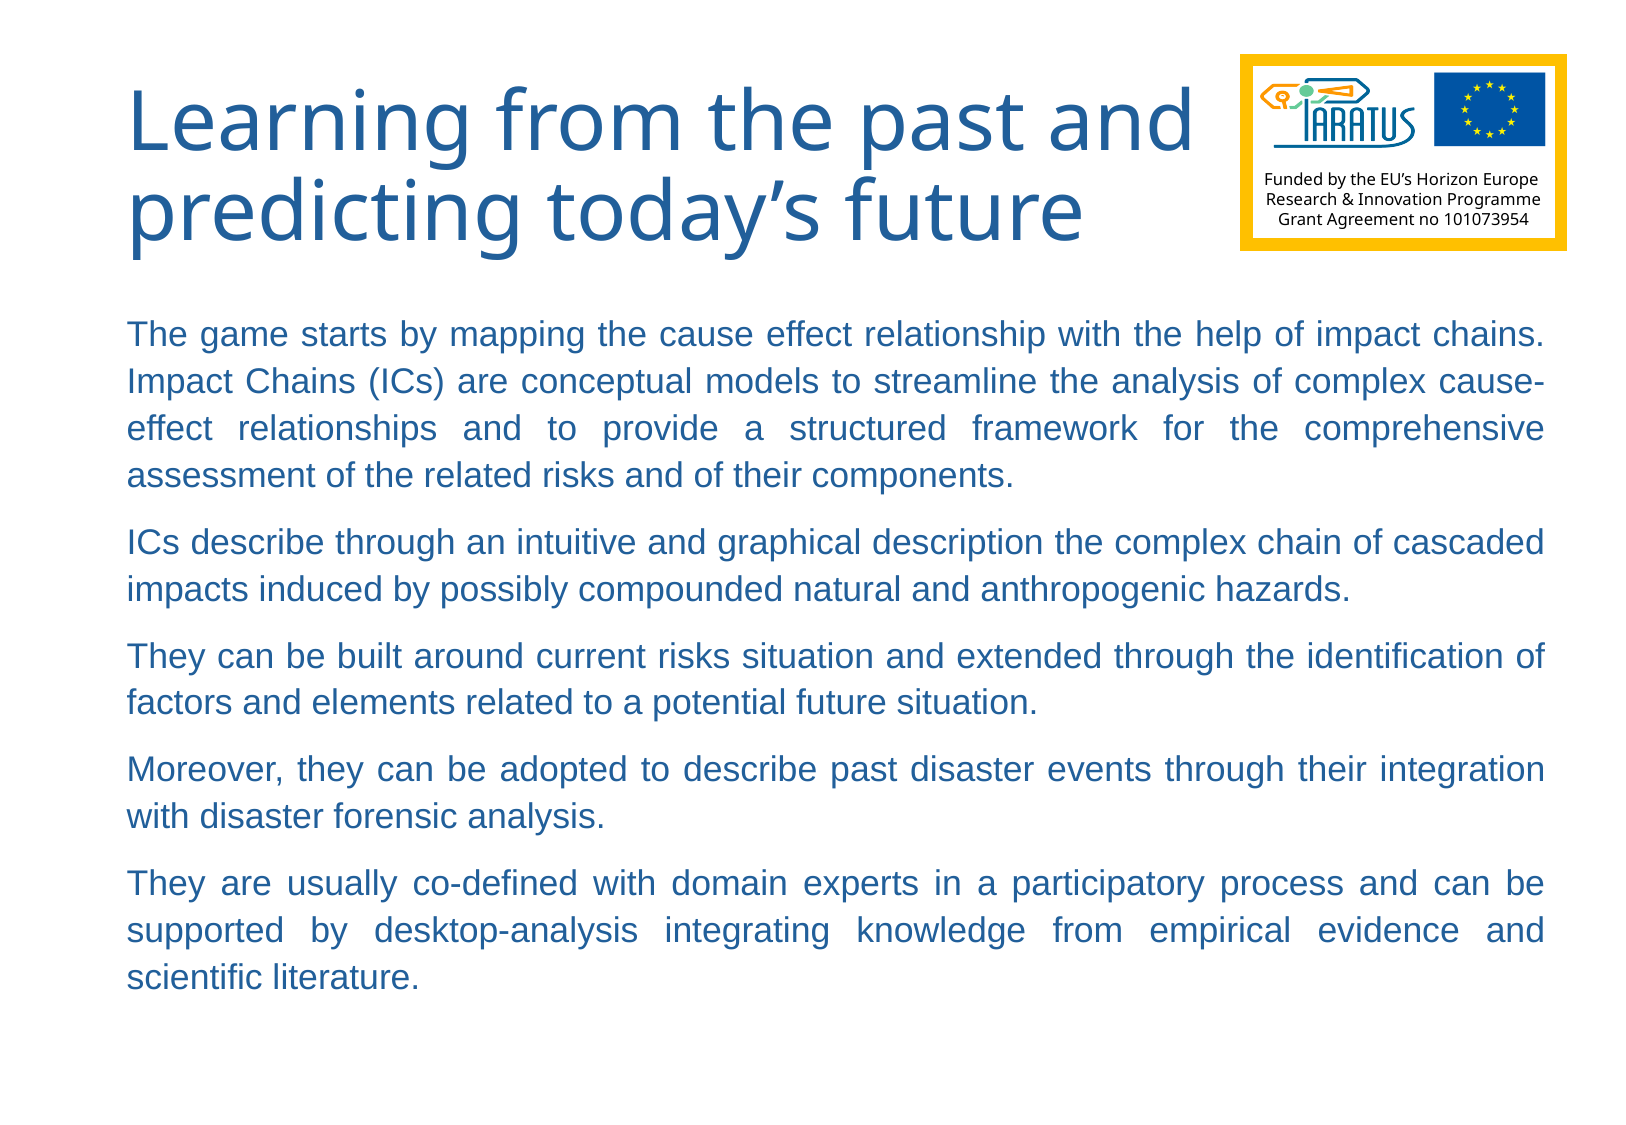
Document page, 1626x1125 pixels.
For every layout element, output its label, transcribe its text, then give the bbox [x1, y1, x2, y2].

title Learning from the past and predicting today’s future [111, 59, 1230, 278]
list The game starts by mapping the cause effect relationship with the help of impact chains. Impact Chains (ICs) are conceptual models to streamline the analysis of complex cause-effect relationships and to provide a structured framework for the comprehensive assessment of the related risks and of their components. ICs describe through an intuitive and graphical description the complex chain of cascaded impacts induced by possibly compounded natural and anthropogenic hazards. They can be built around current risks situation and extended through the identification of factors and elements related to a potential future situation. Moreover, they can be adopted to describe past disaster events through their integration with disaster forensic analysis. They are usually co-defined with domain experts in a participatory process and can be supported by desktop-analysis integrating knowledge from empirical evidence and scientific literature. [111, 299, 1561, 1014]
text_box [1246, 59, 1562, 246]
